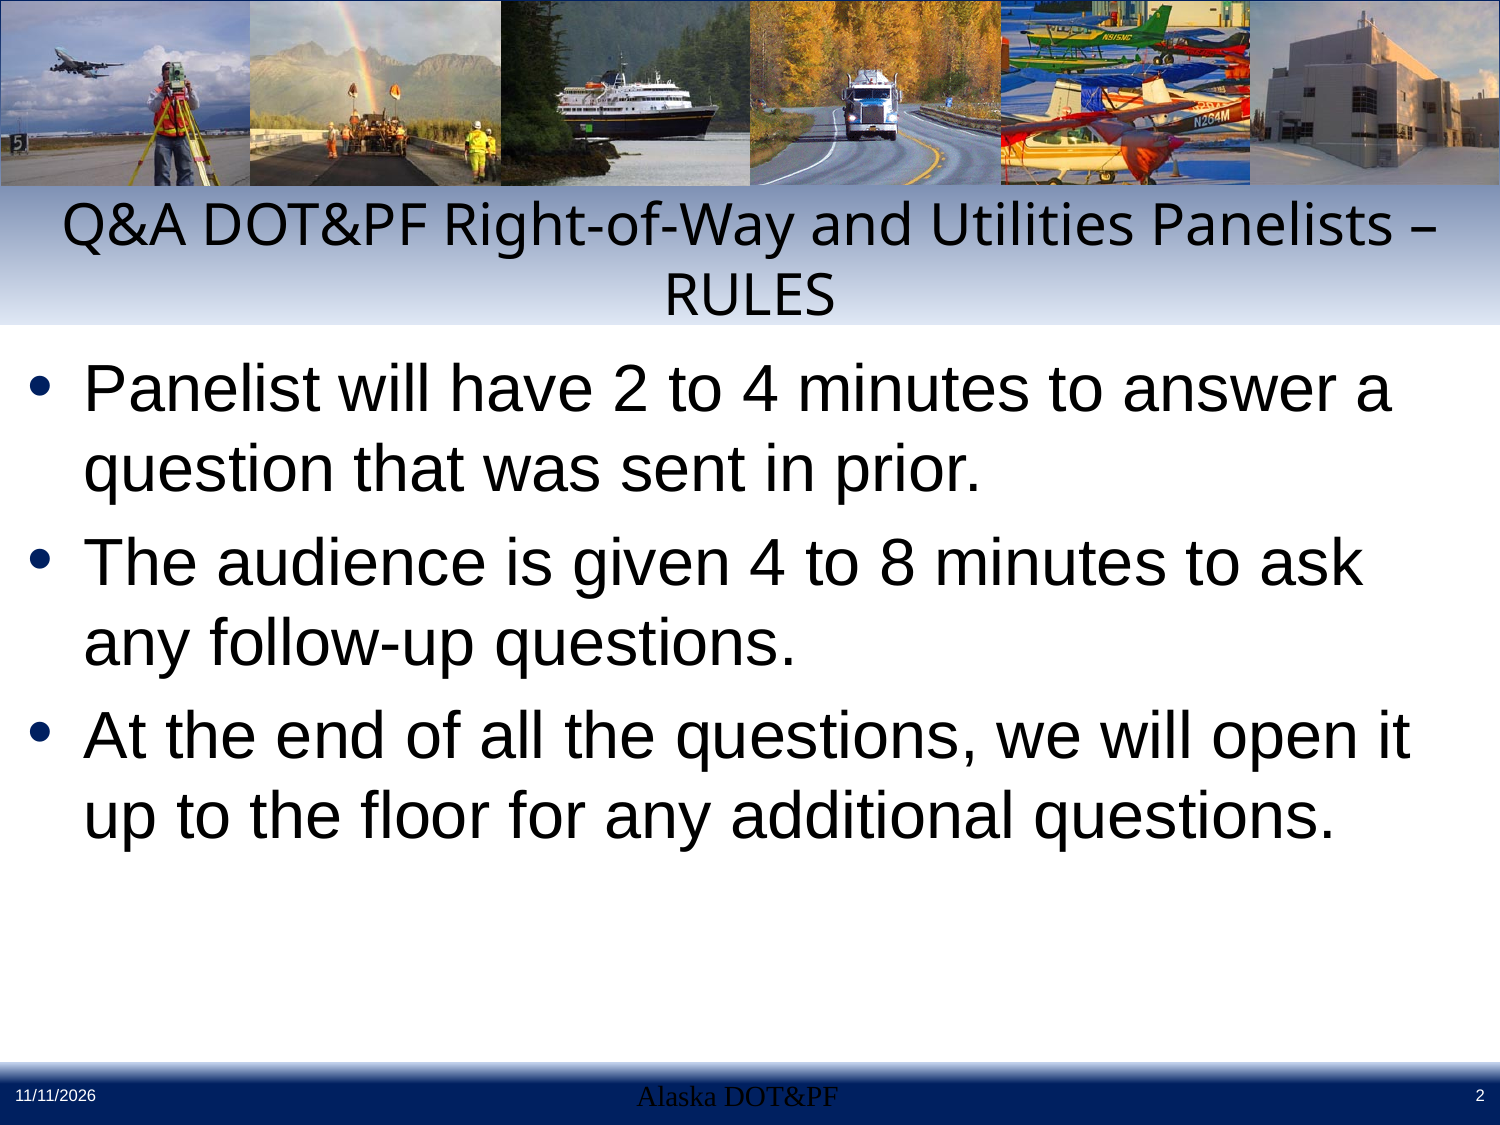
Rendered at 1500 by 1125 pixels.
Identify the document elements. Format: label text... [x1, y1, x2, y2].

list Panelist will have 2 to 4 minutes to answer a question that was sent in prior. The audience is given 4 to 8 minutes to ask any follow-up questions. At the end of all the questions, we will open it up to the floor for any additional questions. [12, 337, 1488, 1050]
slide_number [0, 1065, 350, 1125]
title Q&A DOT&PF Right-of-Way and Utilities Panelists – RULES [0, 189, 1500, 325]
slide_number 2 [1149, 1065, 1500, 1125]
picture [1, 1, 1499, 186]
footer Alaska DOT&PF [500, 1065, 975, 1125]
